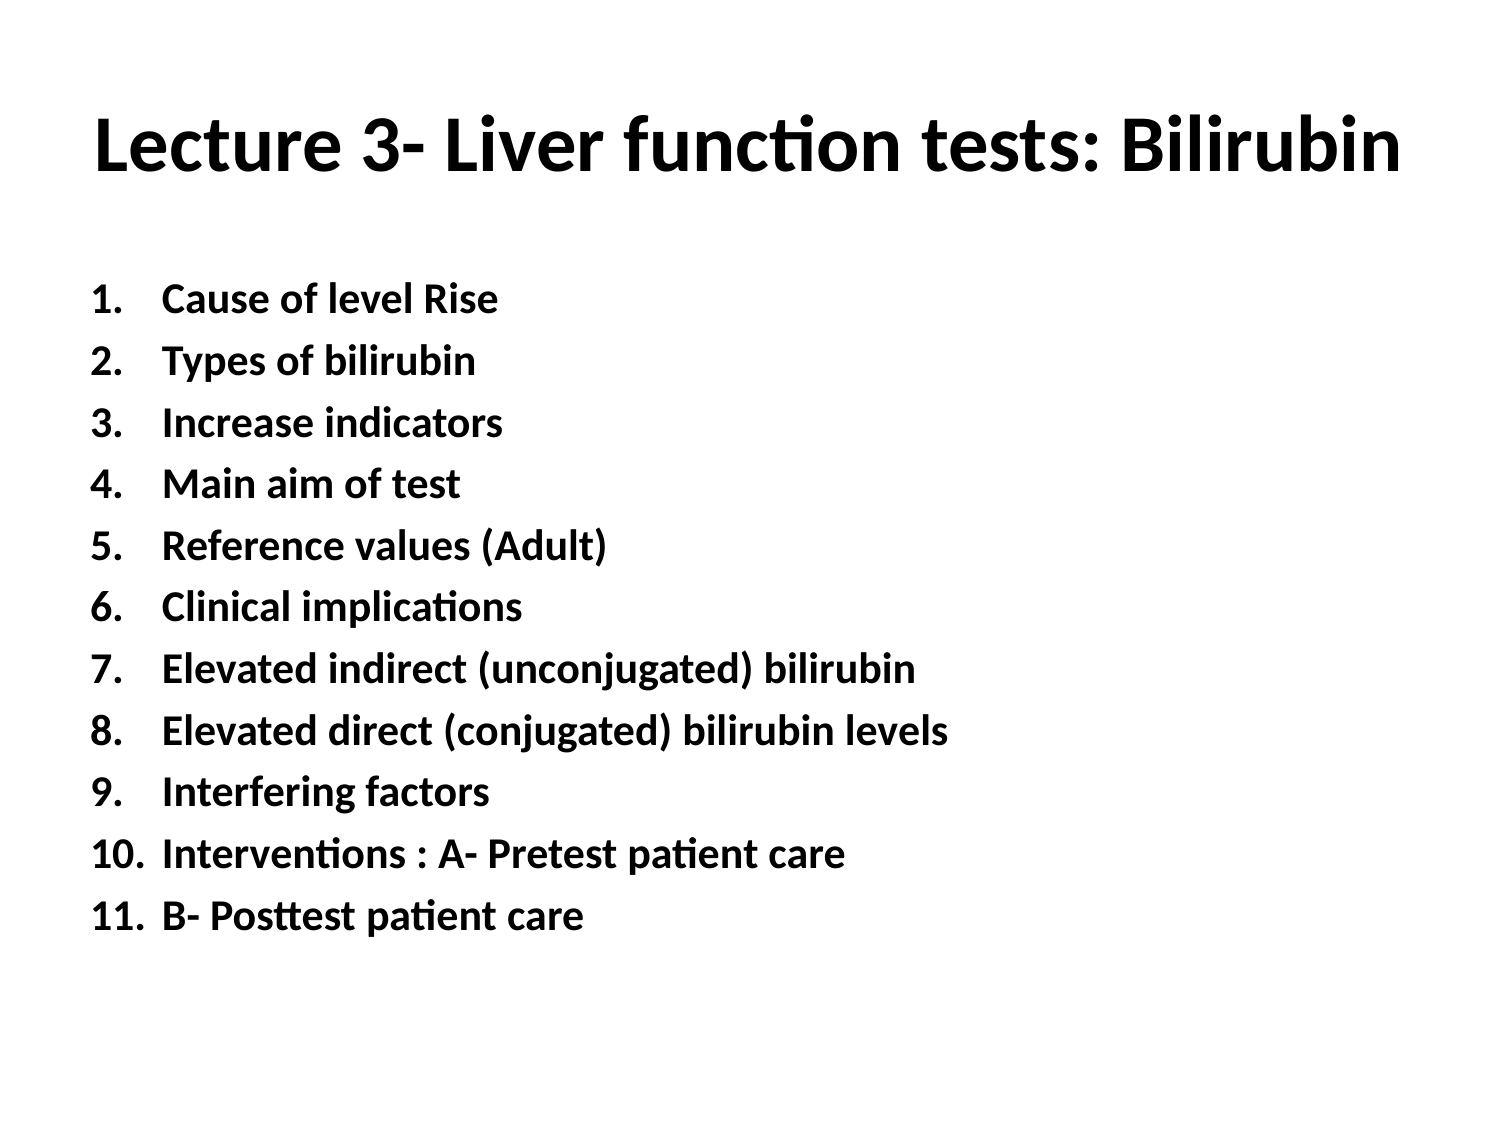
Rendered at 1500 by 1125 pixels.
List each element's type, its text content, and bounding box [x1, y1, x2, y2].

list Cause of level Rise Types of bilirubin Increase indicators Main aim of test Reference values (Adult) Clinical implications Elevated indirect (unconjugated) bilirubin Elevated direct (conjugated) bilirubin levels Interfering factors Interventions : A- Pretest patient care B- Posttest patient care [75, 262, 1425, 1005]
title Lecture 3- Liver function tests: Bilirubin [75, 45, 1425, 233]
